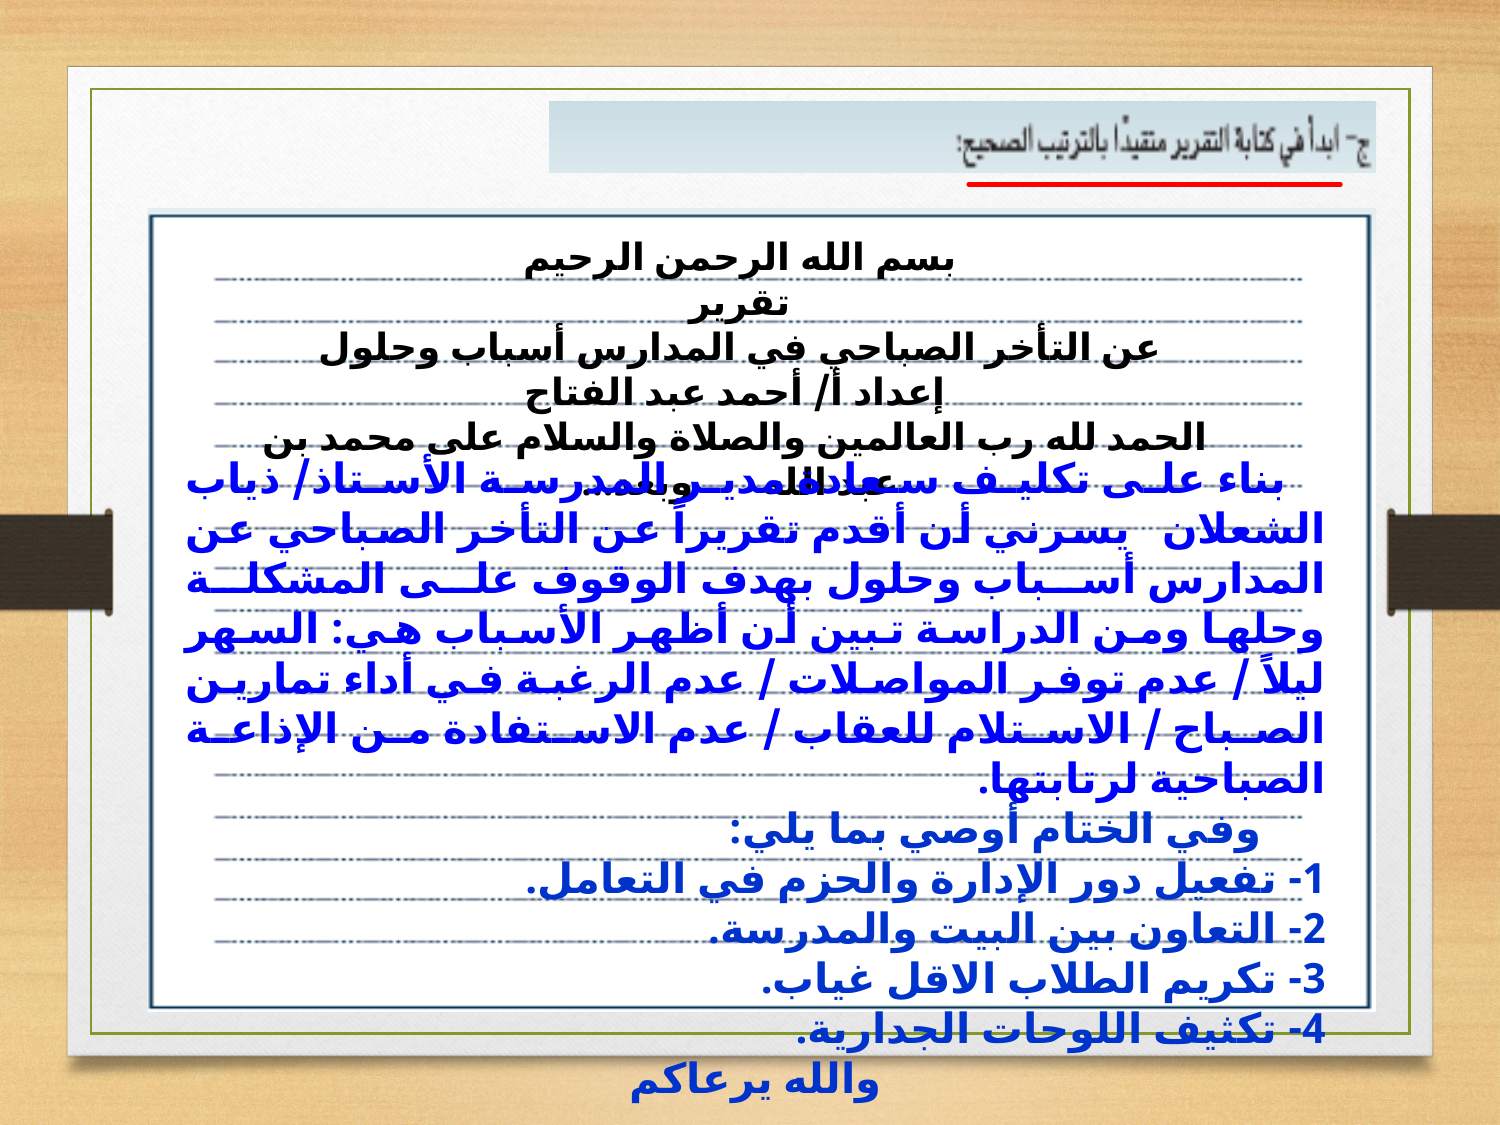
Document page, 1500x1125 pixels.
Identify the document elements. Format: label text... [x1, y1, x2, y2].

text_box بناء على تكليف سعادة مدير المدرسة الأستاذ/ ذياب الشعلان يسرني أن أقدم تقريراً عن التأخر الصباحي عن المدارس أسباب وحلول بهدف الوقوف على المشكلة وحلها ومن الدراسة تبين أن أظهر الأسباب هي: السهر ليلاً / عدم توفر المواصلات / عدم الرغبة في أداء تمارين الصباح / الاستلام للعقاب / عدم الاستفادة من الإذاعة الصباحية لرتابتها. وفي الختام أوصي بما يلي: 1- تفعيل دور الإدارة والحزم في التعامل. 2- التعاون بين البيت والمدرسة. 3- تكريم الطلاب الاقل غياب. 4- تكثيف اللوحات الجدارية. والله يرعاكم [171, 1012, 1341, 1110]
picture [0, 0, 1500, 1125]
